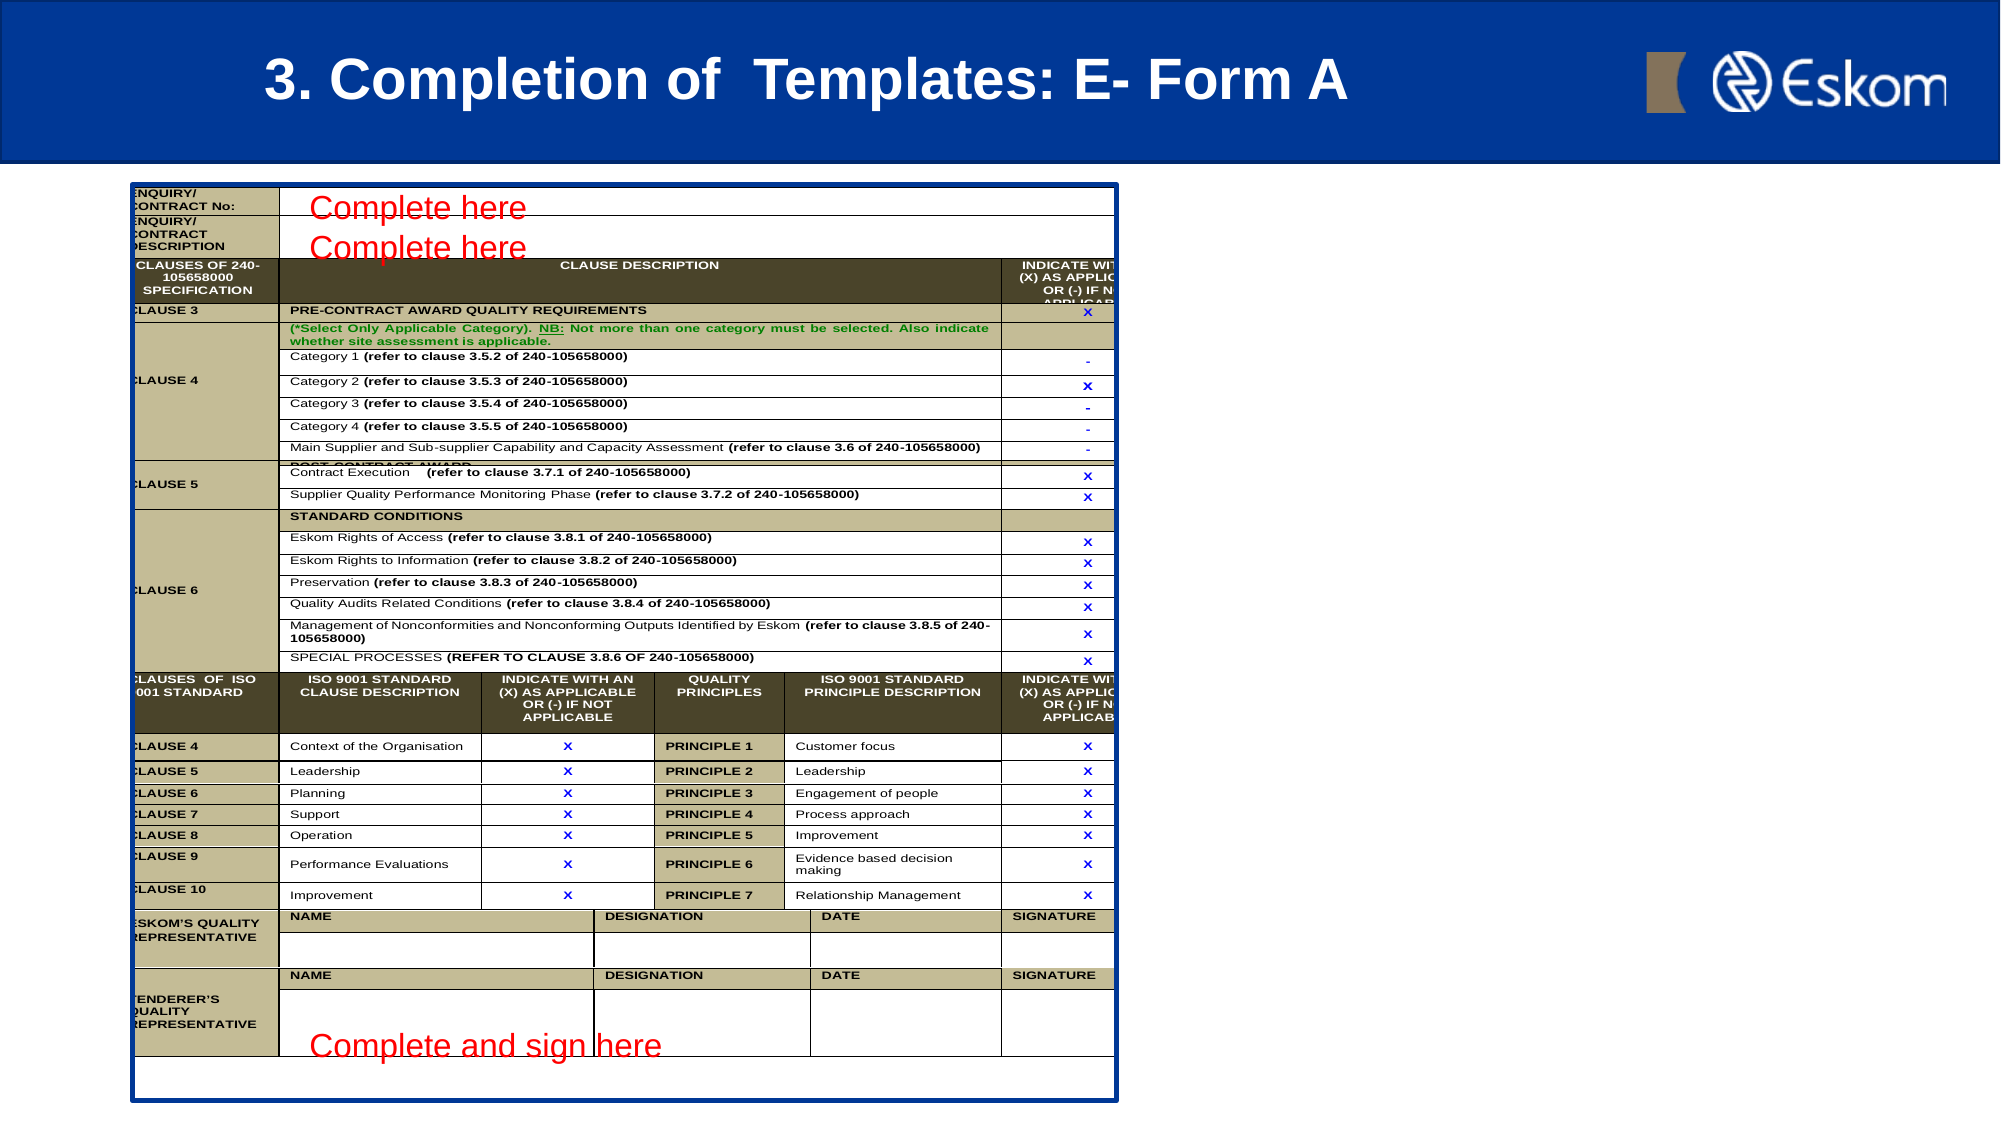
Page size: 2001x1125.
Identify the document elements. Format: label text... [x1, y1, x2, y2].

picture [134, 186, 1115, 1099]
title 3. Completion of Templates: E- Form A [249, 27, 1459, 137]
text_box Complete here Complete here Complete and sign here [294, 178, 1046, 185]
